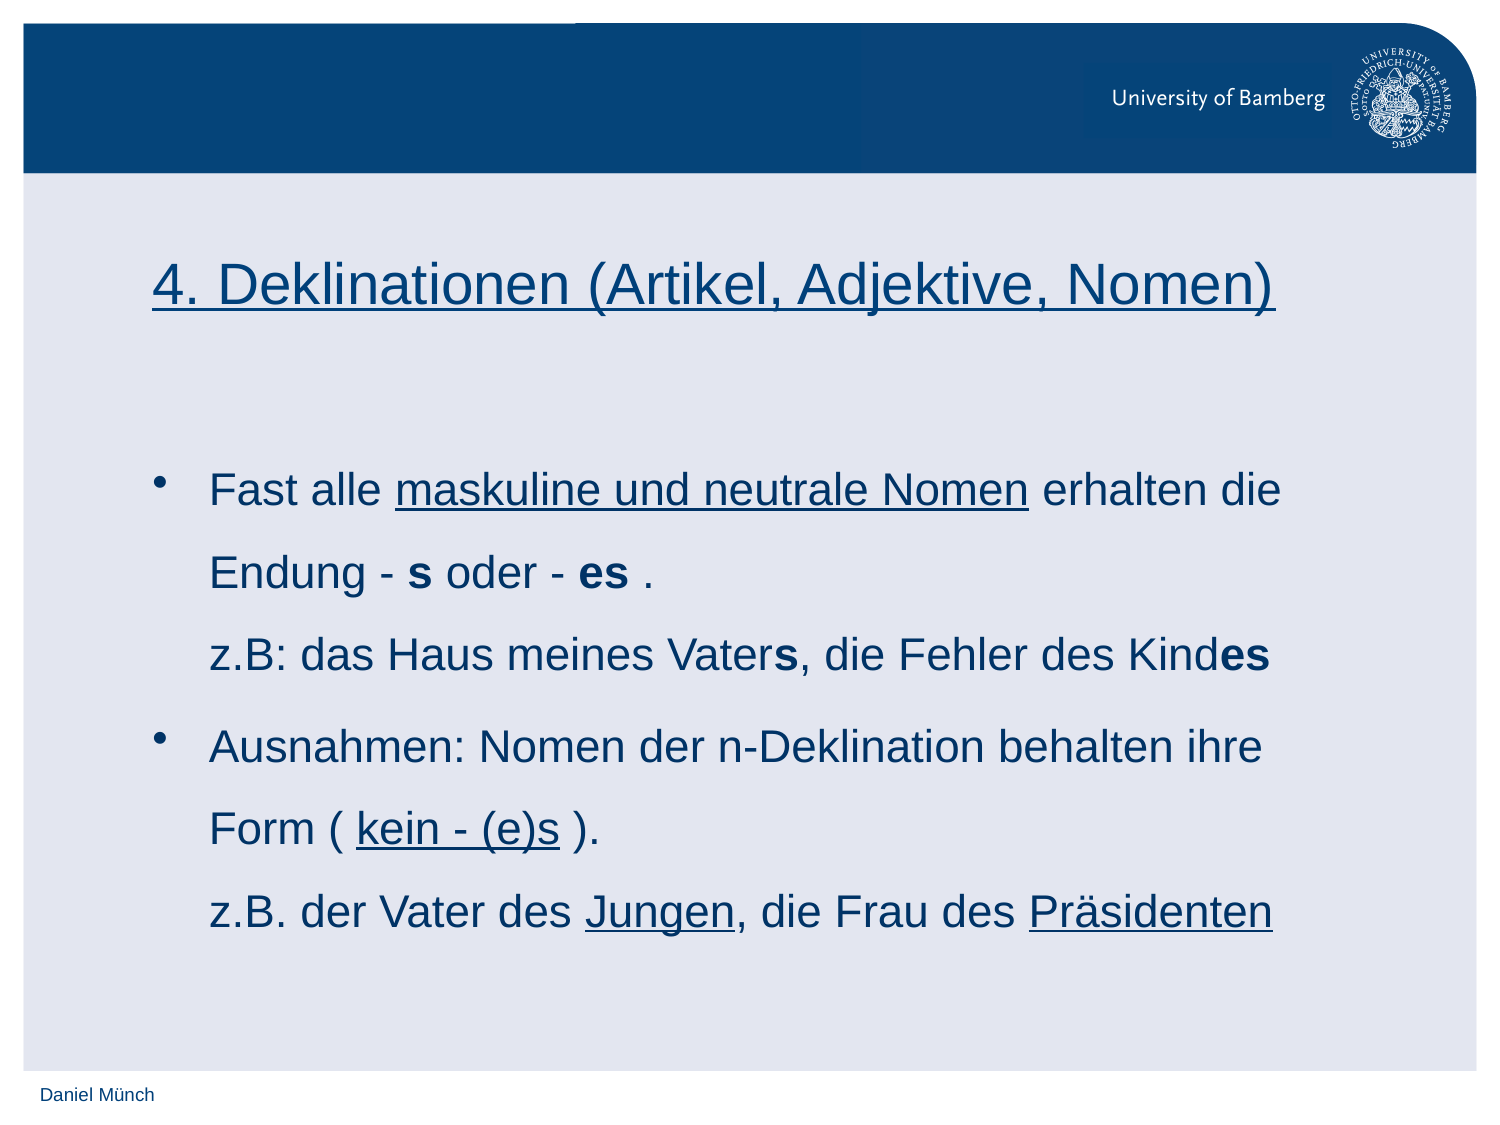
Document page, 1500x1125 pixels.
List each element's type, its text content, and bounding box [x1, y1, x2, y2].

title 4. Deklinationen (Artikel, Adjektive, Nomen) [137, 187, 1363, 375]
list Fast alle maskuline und neutrale Nomen erhalten die Endung - s oder - es . z.B: das Haus meines Vaters, die Fehler des Kindes Ausnahmen: Nomen der n-Deklination behalten ihre Form ( kein - (e)s ). z.B. der Vater des Jungen, die Frau des Präsidenten [137, 425, 1363, 1008]
picture [0, 0, 1500, 1125]
